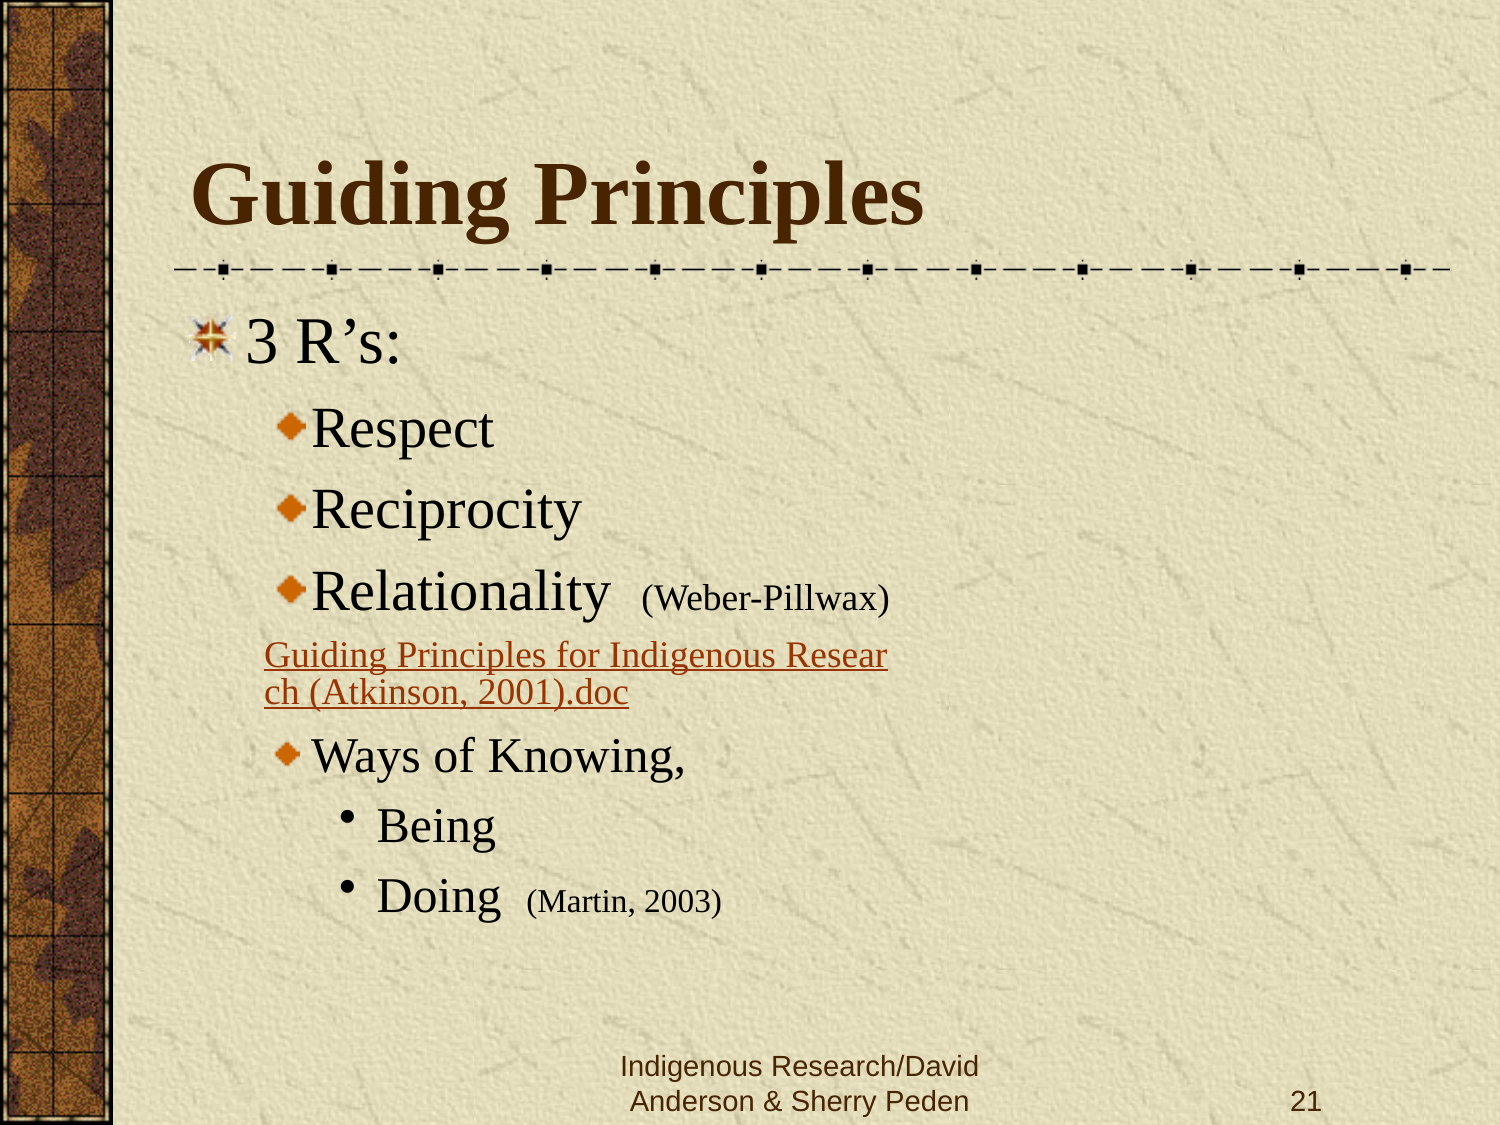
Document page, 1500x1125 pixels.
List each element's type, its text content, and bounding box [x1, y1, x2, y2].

slide_number 21 [1149, 1049, 1463, 1125]
picture [0, 0, 1500, 1125]
list 3 R’s: Respect Reciprocity Relationality (Weber-Pillwax) Guiding Principles for Indigenous Research (Atkinson, 2001).doc Ways of Knowing, Being Doing (Martin, 2003) [173, 289, 913, 965]
title Guiding Principles [174, 62, 1451, 251]
footer Indigenous Research/David Anderson & Sherry Peden [562, 1049, 1038, 1125]
